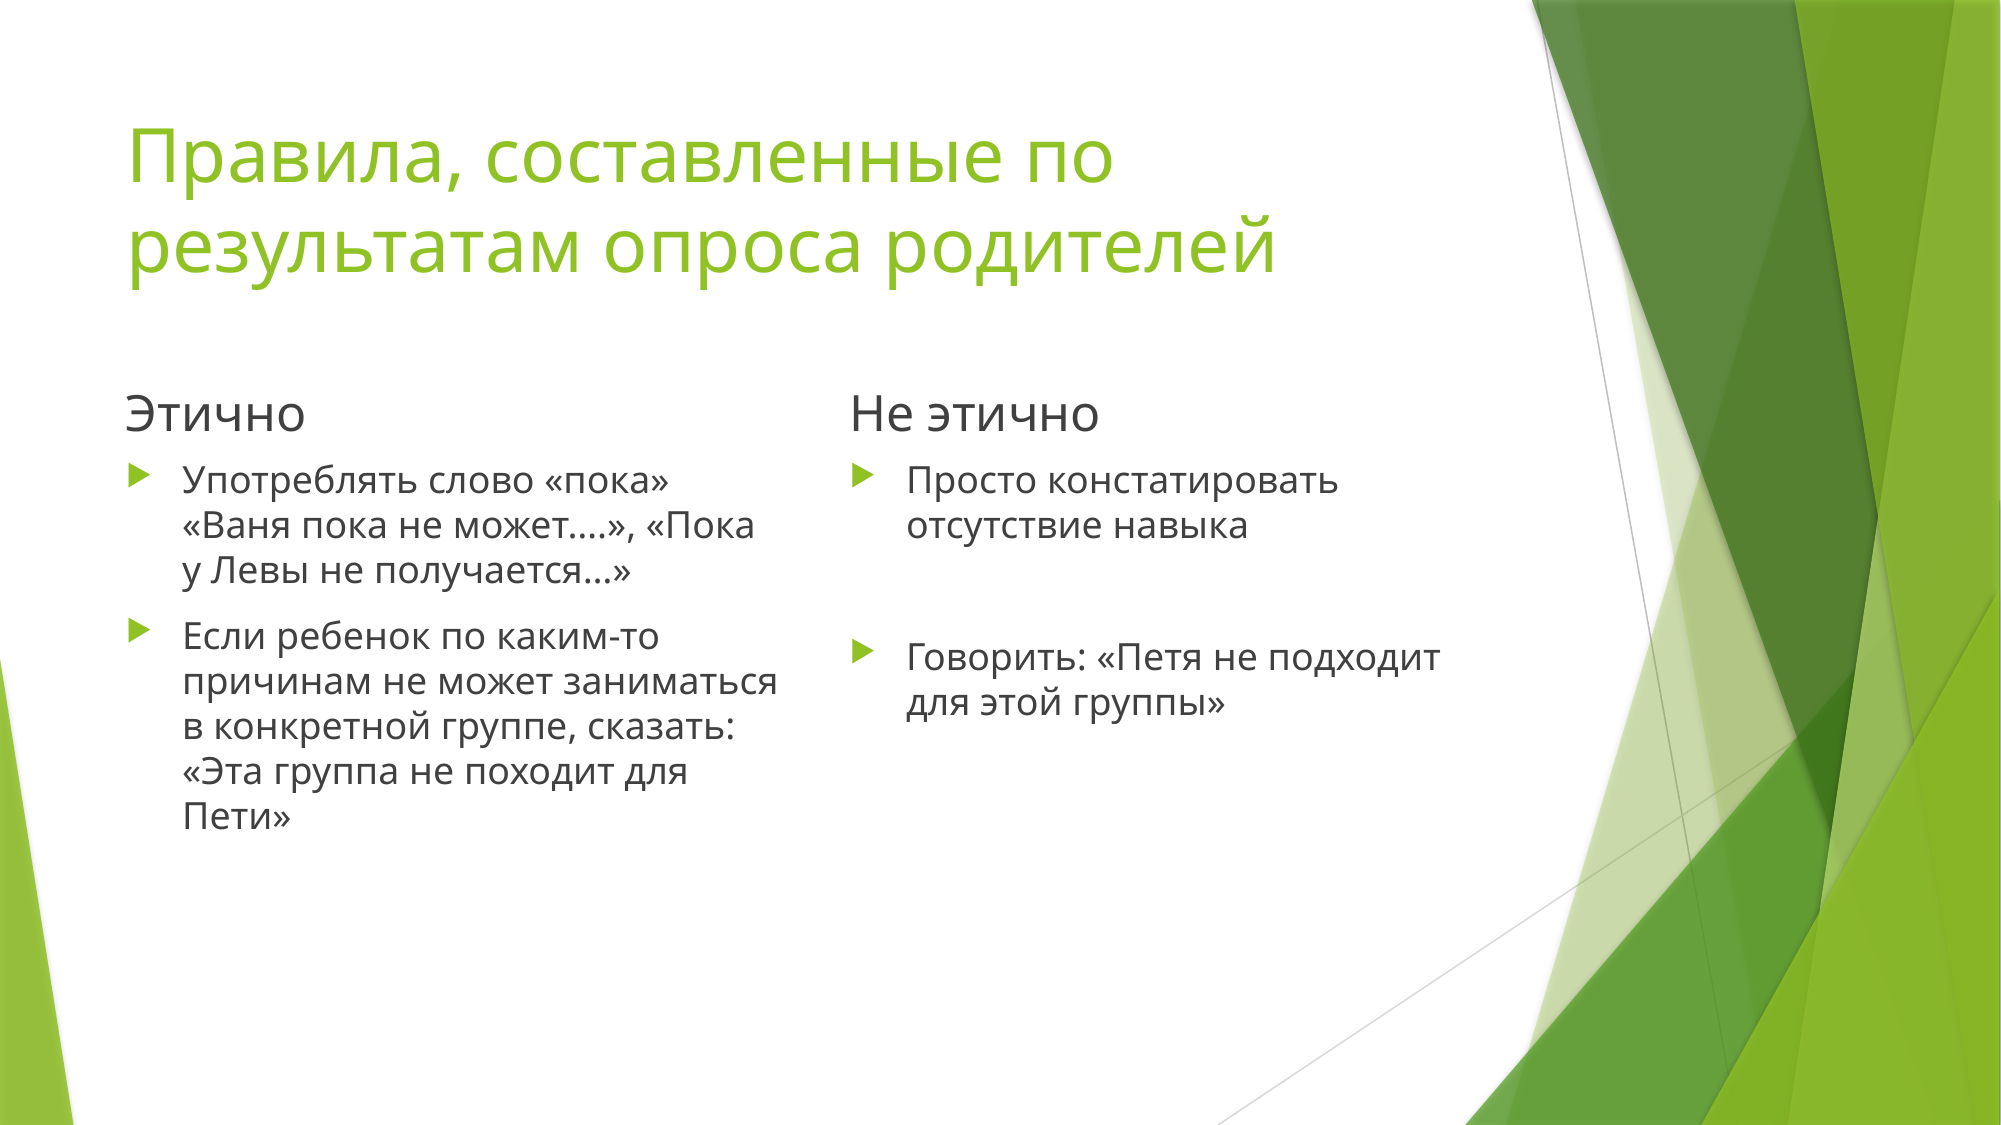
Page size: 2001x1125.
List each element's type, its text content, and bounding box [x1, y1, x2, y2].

list Употреблять слово «пока» «Ваня пока не может….», «Пока у Левы не получается…» Если ребенок по каким-то причинам не может заниматься в конкретной группе, сказать: «Эта группа не походит для Пети» [110, 448, 798, 991]
list Не этично [834, 354, 1522, 448]
title Правила, составленные по результатам опроса родителей [111, 99, 1522, 317]
list Этично [110, 354, 798, 448]
list Просто констатировать отсутствие навыка Говорить: «Петя не подходит для этой группы» [834, 448, 1522, 991]
